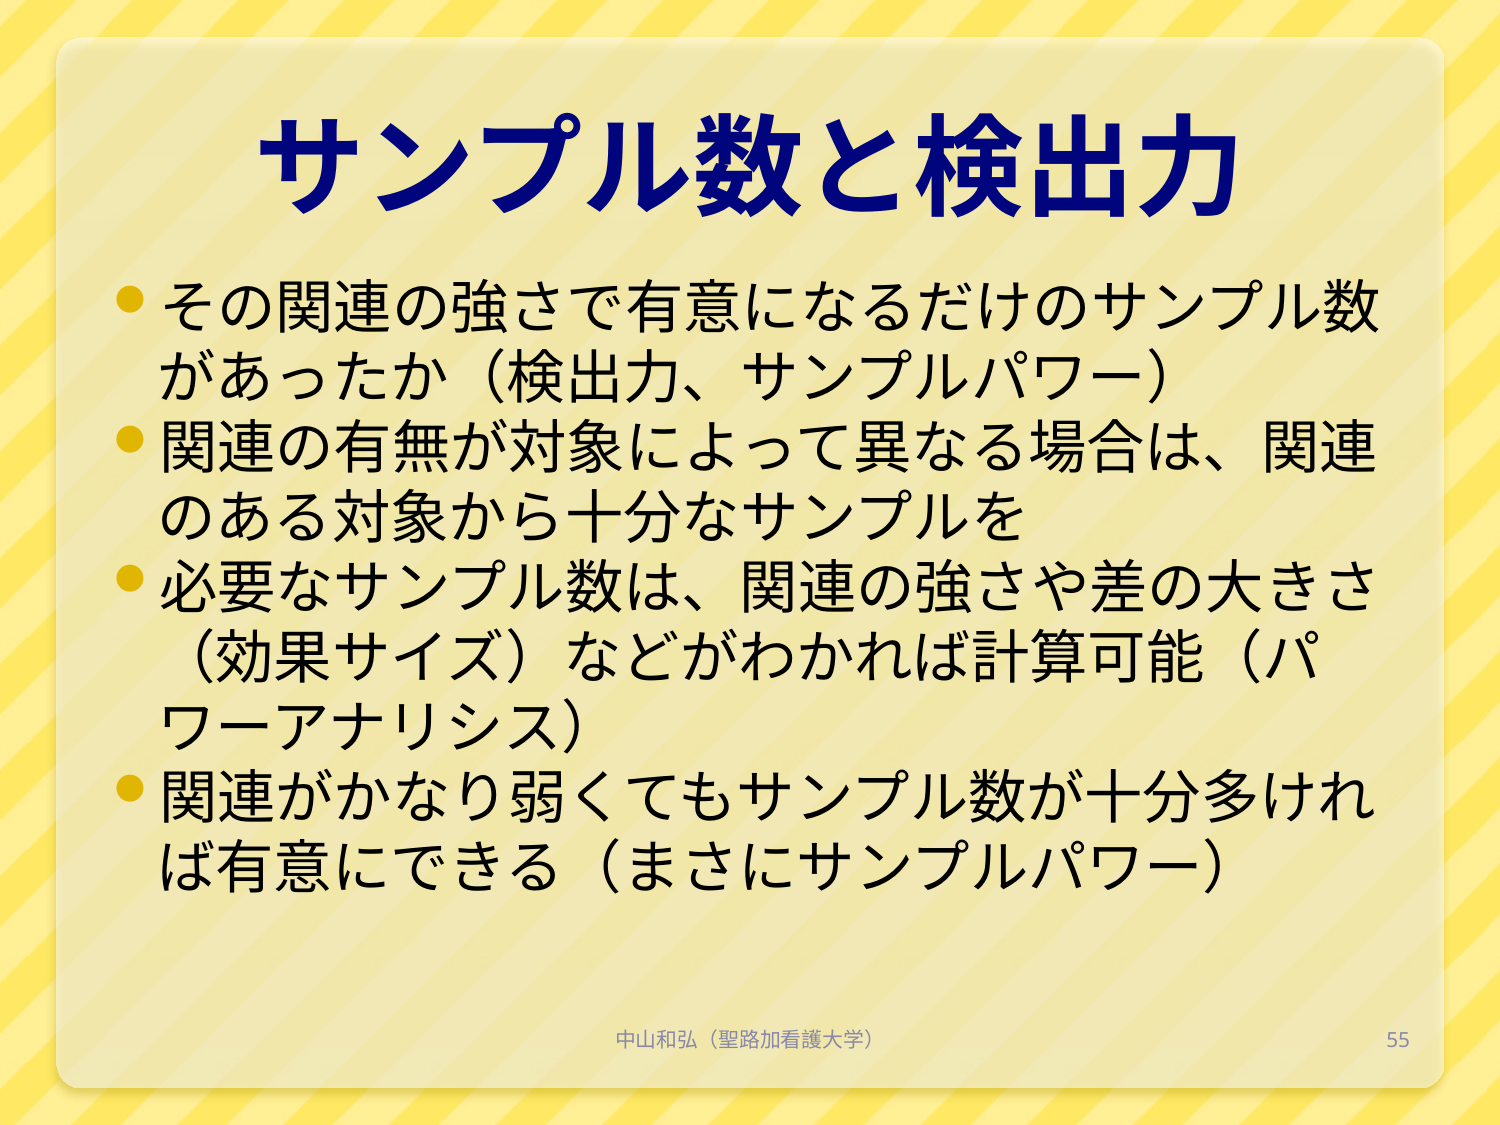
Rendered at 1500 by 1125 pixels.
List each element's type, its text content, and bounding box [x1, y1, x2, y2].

text_box ｒ2 [0, 0, 1500, 1125]
list その関連の強さで有意になるだけのサンプル数があったか（検出力、サンプルパワー） 関連の有無が対象によって異なる場合は、関連のある対象から十分なサンプルを 必要なサンプル数は、関連の強さや差の大きさ（効果サイズ）などがわかれば計算可能（パワーアナリシス） 関連がかなり弱くてもサンプル数が十分多ければ有意にできる（まさにサンプルパワー） [75, 262, 1425, 1005]
slide_number 55 [1074, 1019, 1425, 1080]
title サンプル数と検出力 [75, 50, 1425, 238]
footer 中山和弘（聖路加看護大学） [512, 1019, 988, 1080]
